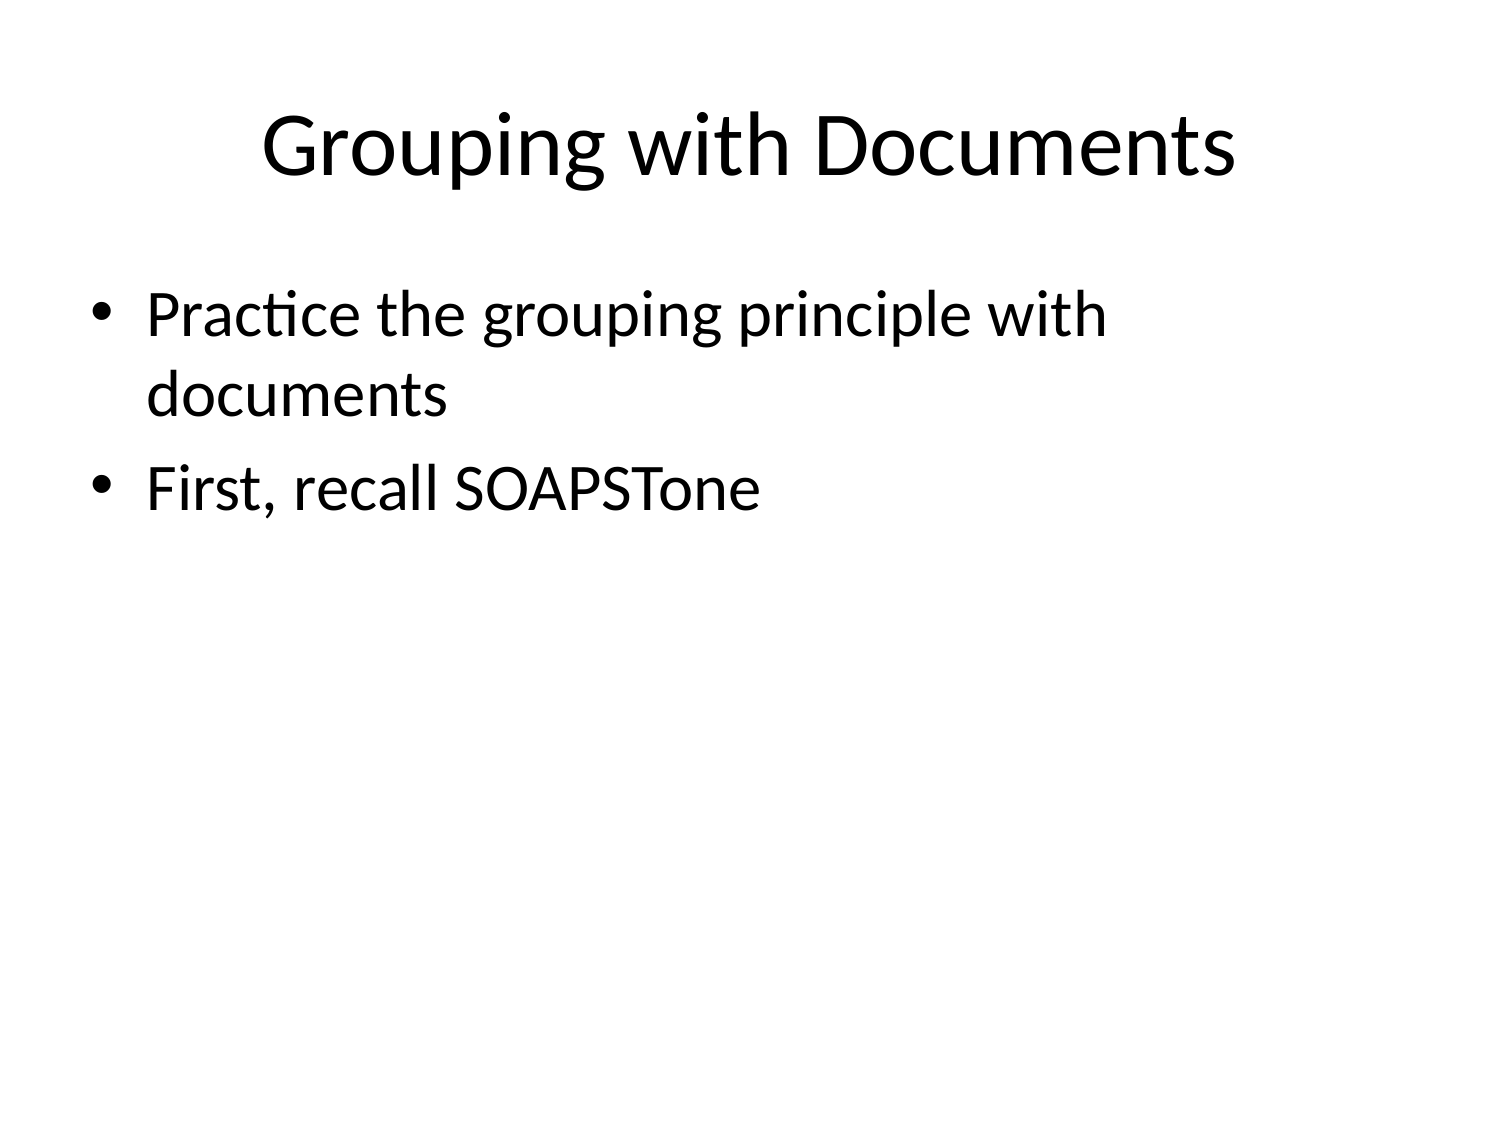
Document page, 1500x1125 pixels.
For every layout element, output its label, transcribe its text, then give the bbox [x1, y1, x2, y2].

list Practice the grouping principle with documents First, recall SOAPSTone [75, 262, 1425, 1005]
title Grouping with Documents [75, 45, 1425, 233]
